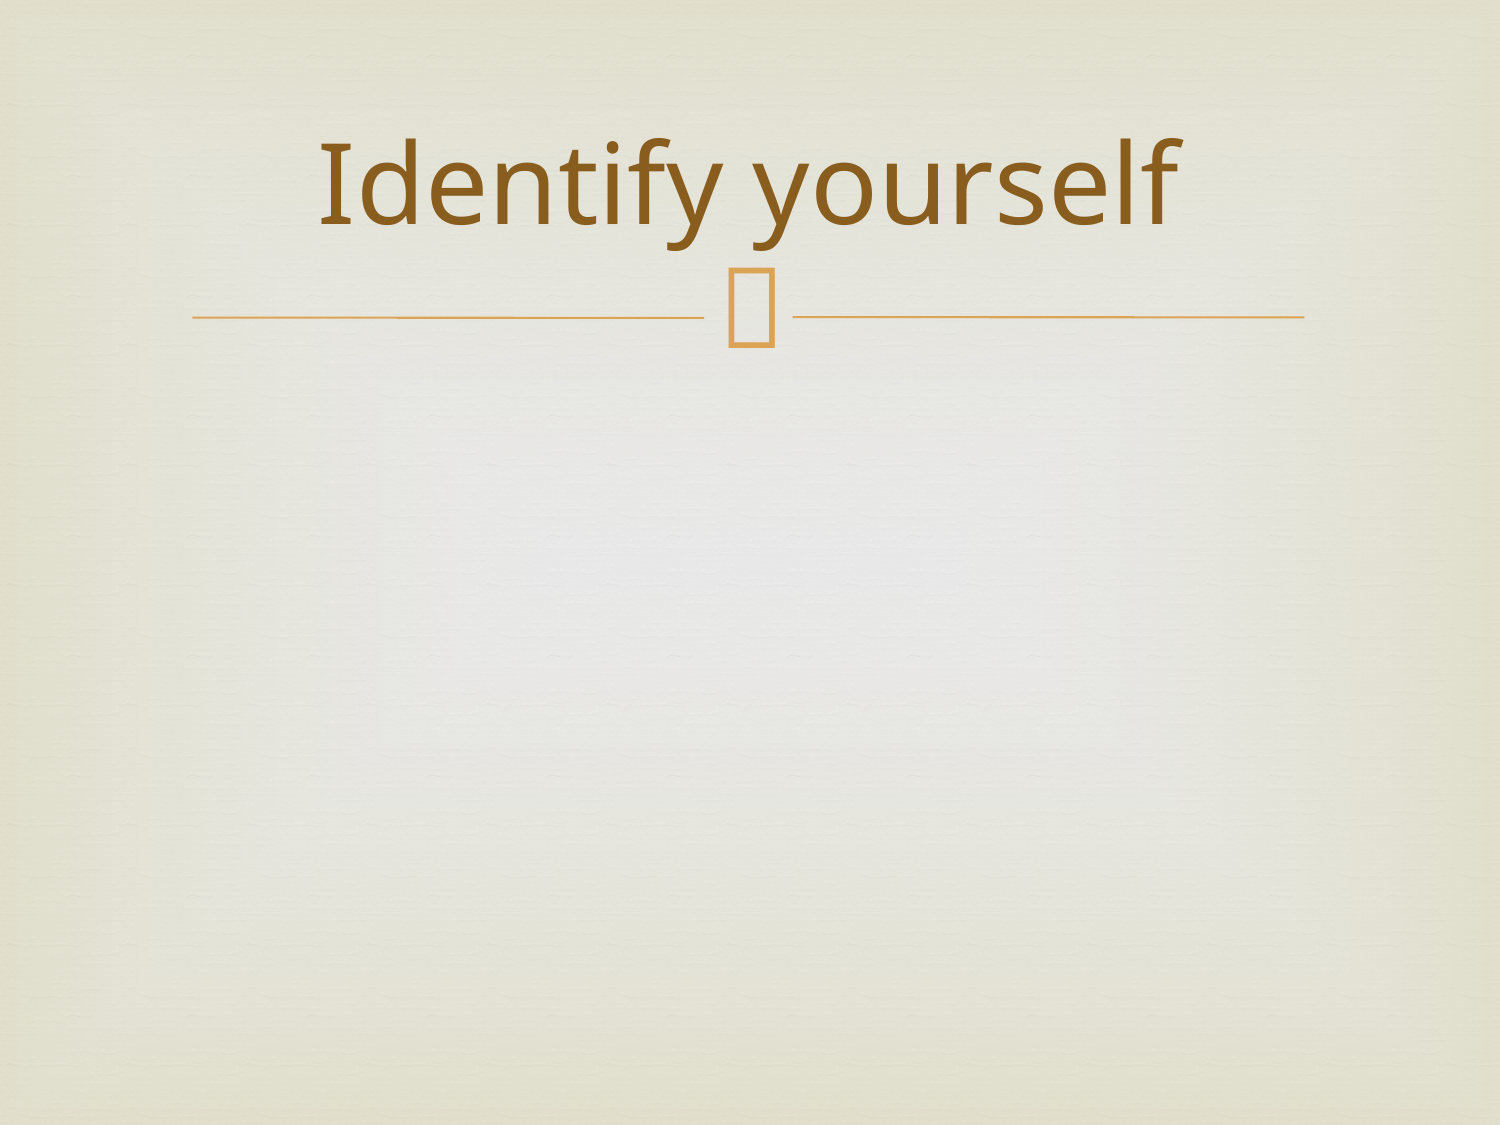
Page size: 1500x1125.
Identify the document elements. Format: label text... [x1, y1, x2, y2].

title Identify yourself [112, 93, 1386, 267]
